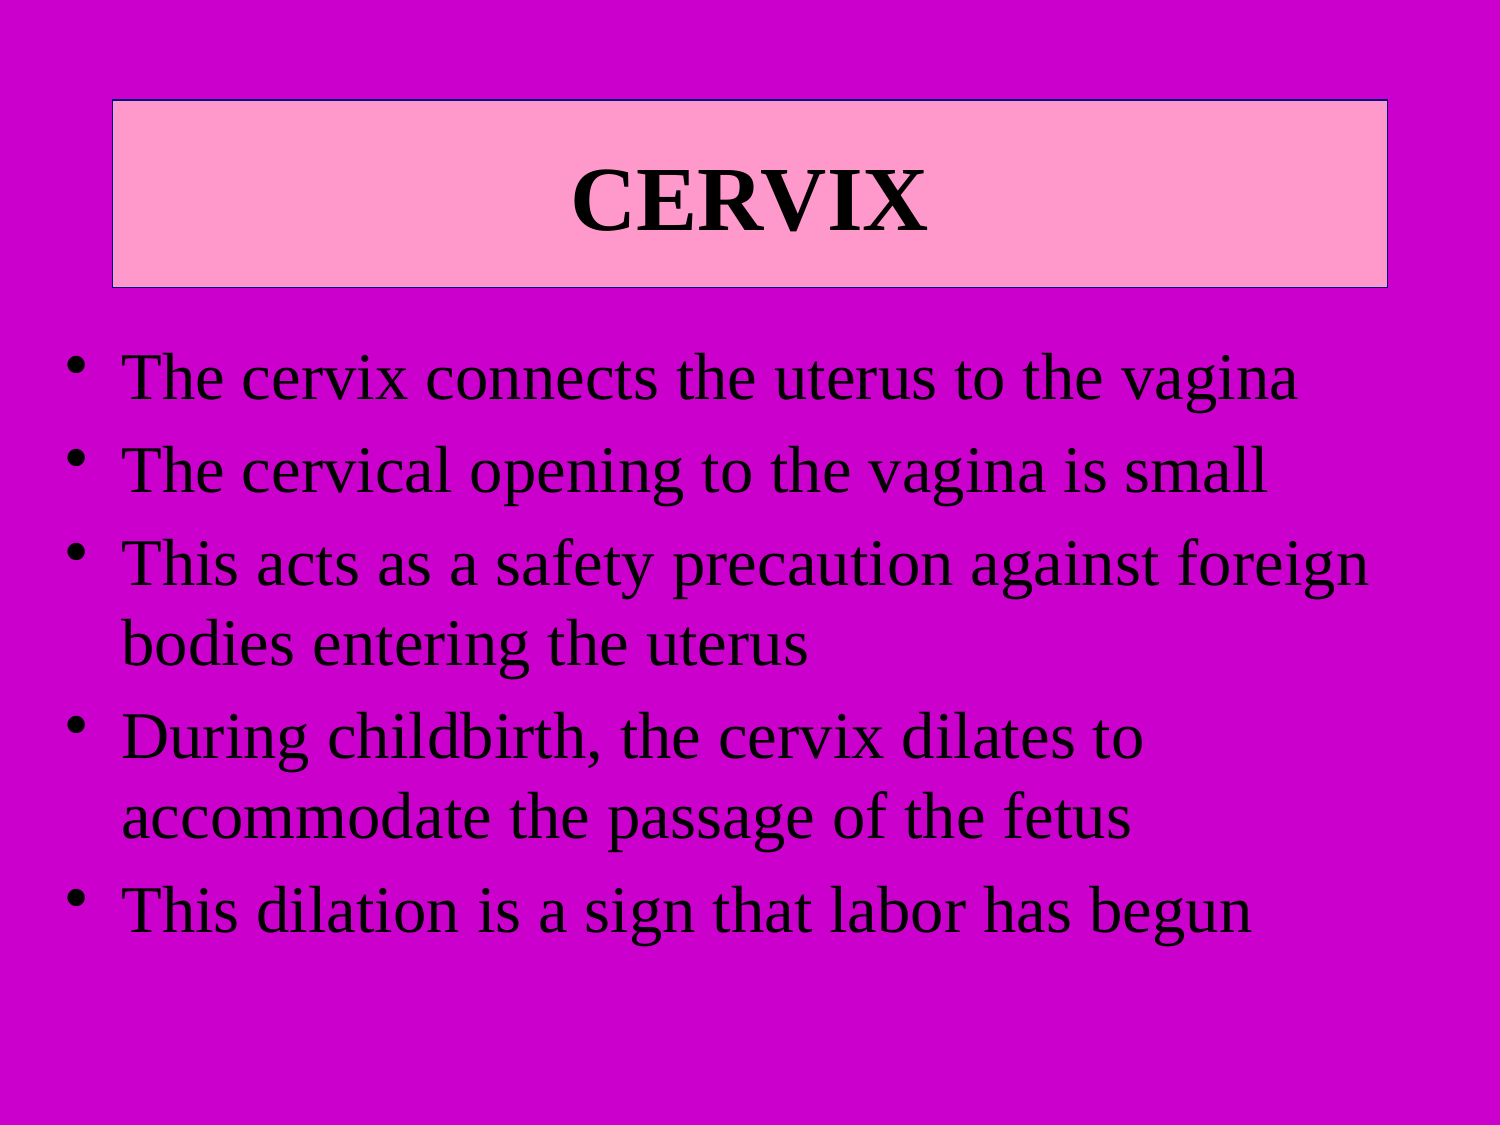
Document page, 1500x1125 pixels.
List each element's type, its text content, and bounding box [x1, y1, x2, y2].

title CERVIX [112, 99, 1388, 288]
list The cervix connects the uterus to the vagina The cervical opening to the vagina is small This acts as a safety precaution against foreign bodies entering the uterus During childbirth, the cervix dilates to accommodate the passage of the fetus This dilation is a sign that labor has begun [49, 324, 1438, 1063]
